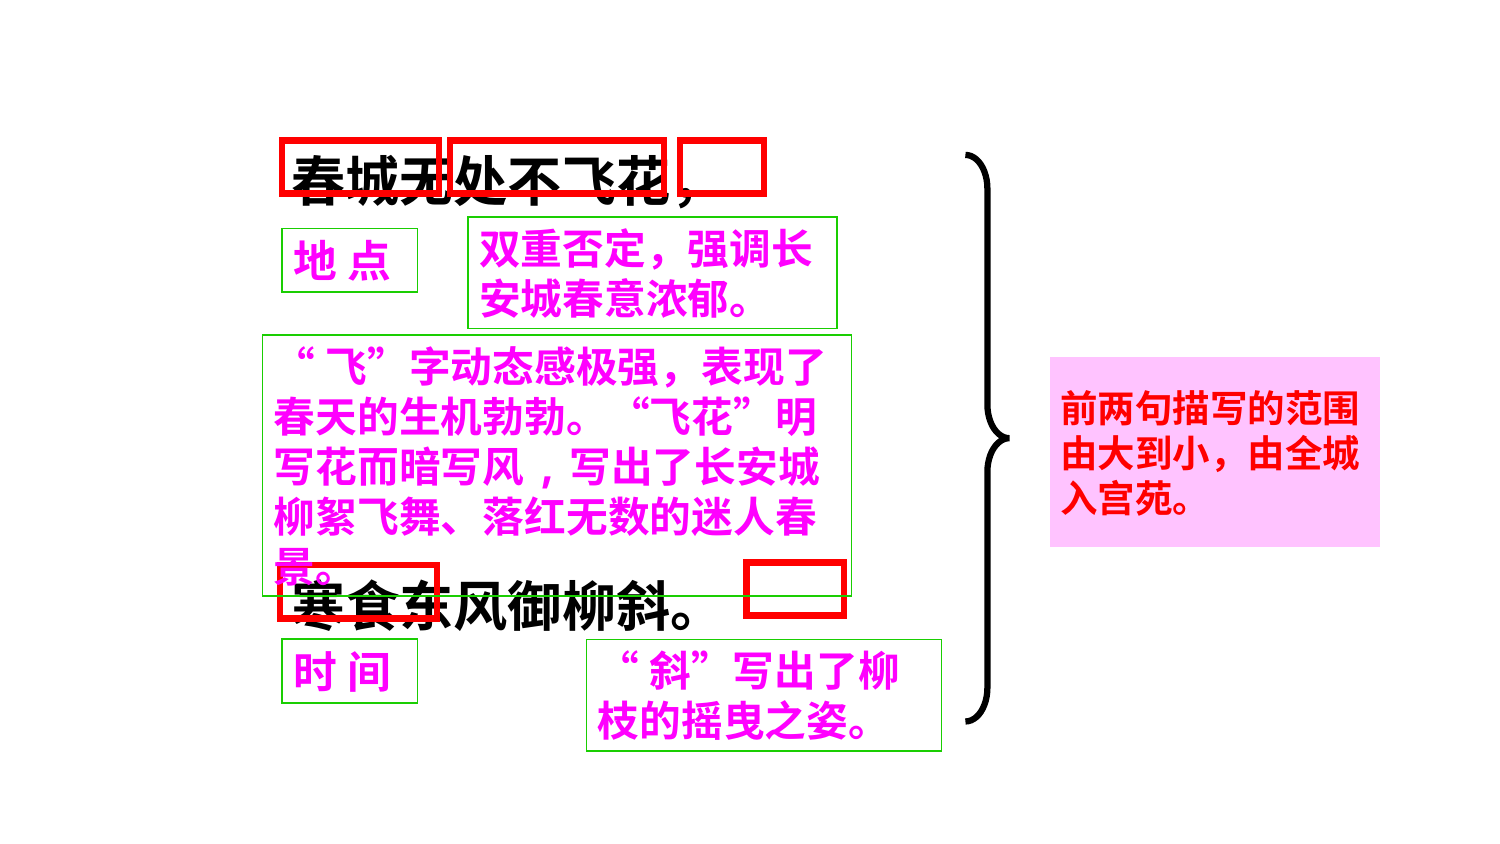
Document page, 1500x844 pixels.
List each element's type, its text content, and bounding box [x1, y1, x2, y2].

text_box 春城无处不飞花， [279, 108, 913, 218]
text_box [965, 154, 1010, 723]
text_box [279, 597, 437, 619]
text_box “飞”字动态感极强，表现了春天的生机勃勃。“飞花”明写花而暗写风,写出了长安城柳絮飞舞、落红无数的迷人春景。 [262, 334, 852, 597]
text_box [746, 597, 845, 616]
text_box 双重否定，强调长安城春意浓郁。 [467, 217, 838, 329]
text_box “斜”写出了柳枝的摇曳之姿。 [586, 639, 942, 751]
text_box [679, 140, 764, 194]
text_box [281, 140, 440, 194]
text_box 地 点 [281, 228, 418, 293]
text_box 寒食东风御柳斜。 [279, 534, 913, 643]
text_box 时 间 [281, 639, 418, 703]
text_box 前两句描写的范围 由大到小，由全城 入宫苑。 [1049, 355, 1381, 549]
text_box [450, 140, 665, 194]
